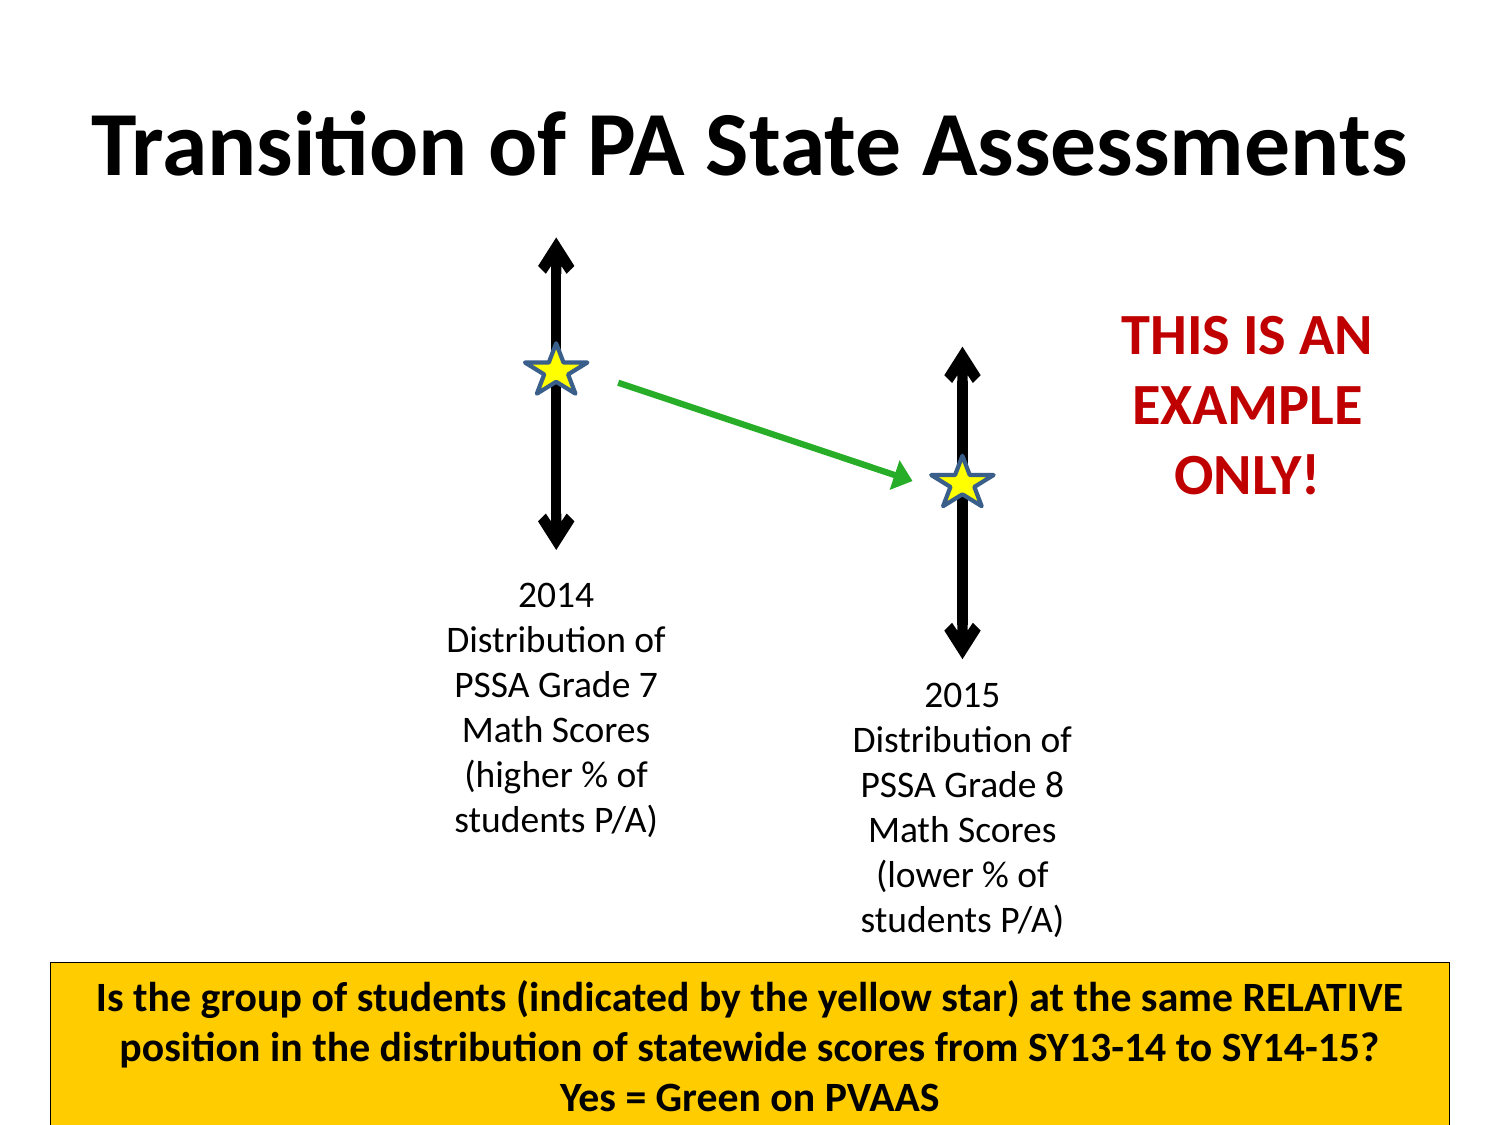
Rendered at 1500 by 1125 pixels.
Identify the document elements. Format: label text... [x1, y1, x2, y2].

text_box 2015 Distribution of PSSA Grade 8 Math Scores (lower % of students P/A) [818, 662, 1107, 962]
title Transition of PA State Assessments [75, 45, 1425, 233]
text_box THIS IS AN EXAMPLE ONLY! [1074, 288, 1421, 514]
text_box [617, 382, 913, 482]
text_box [929, 461, 958, 508]
text_box [560, 347, 590, 396]
text_box Is the group of students (indicated by the yellow star) at the same RELATIVE position in the distribution of statewide scores from SY13-14 to SY14-15? Yes = Green on PVAAS [50, 962, 1450, 1125]
text_box [966, 459, 996, 508]
text_box [522, 350, 551, 396]
text_box 2014 Distribution of PSSA Grade 7 Math Scores (higher % of students P/A) [412, 562, 700, 848]
